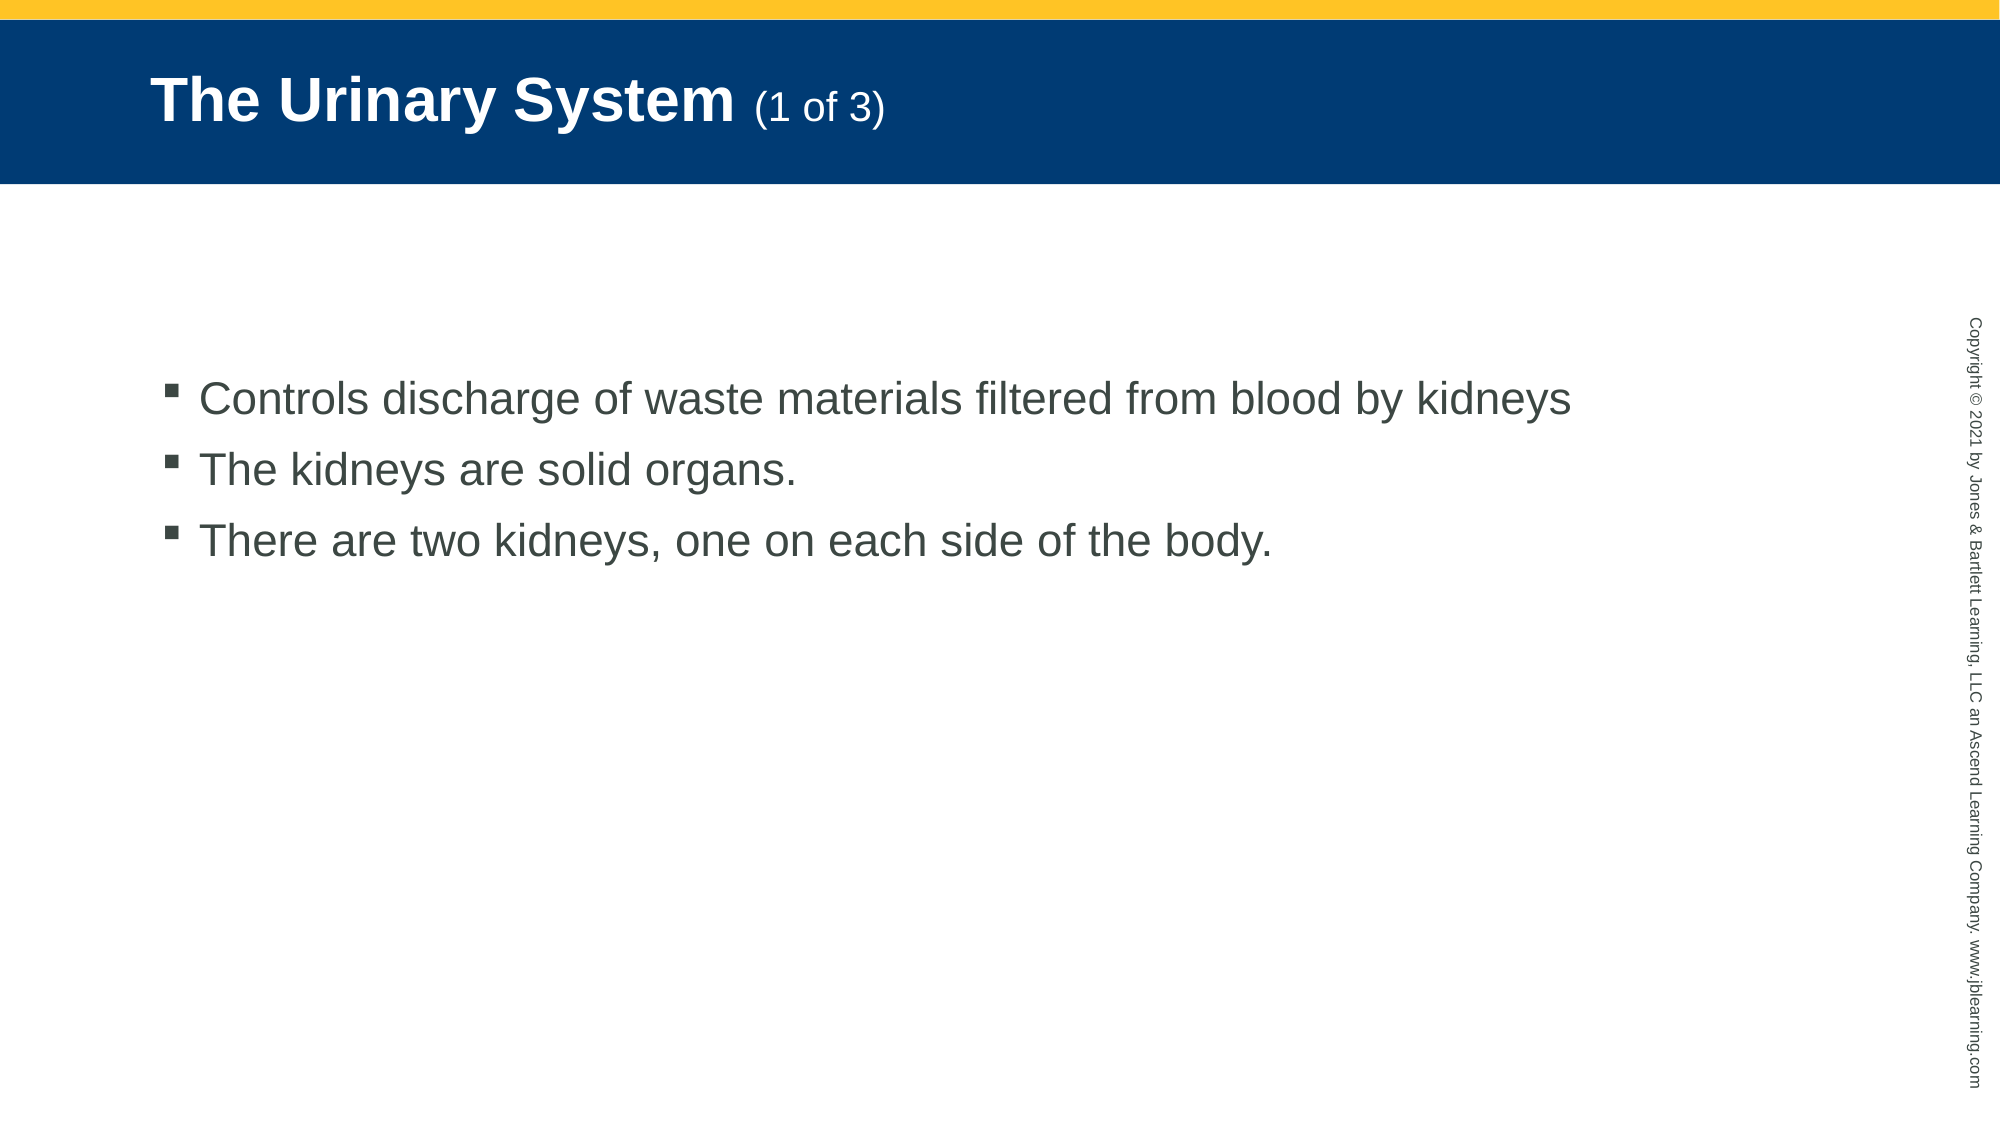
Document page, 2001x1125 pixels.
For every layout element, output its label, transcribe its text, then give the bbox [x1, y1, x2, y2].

title The Urinary System (1 of 3) [0, 19, 2000, 185]
list Controls discharge of waste materials filtered from blood by kidneys The kidneys are solid organs. There are two kidneys, one on each side of the body. [146, 361, 1859, 1016]
